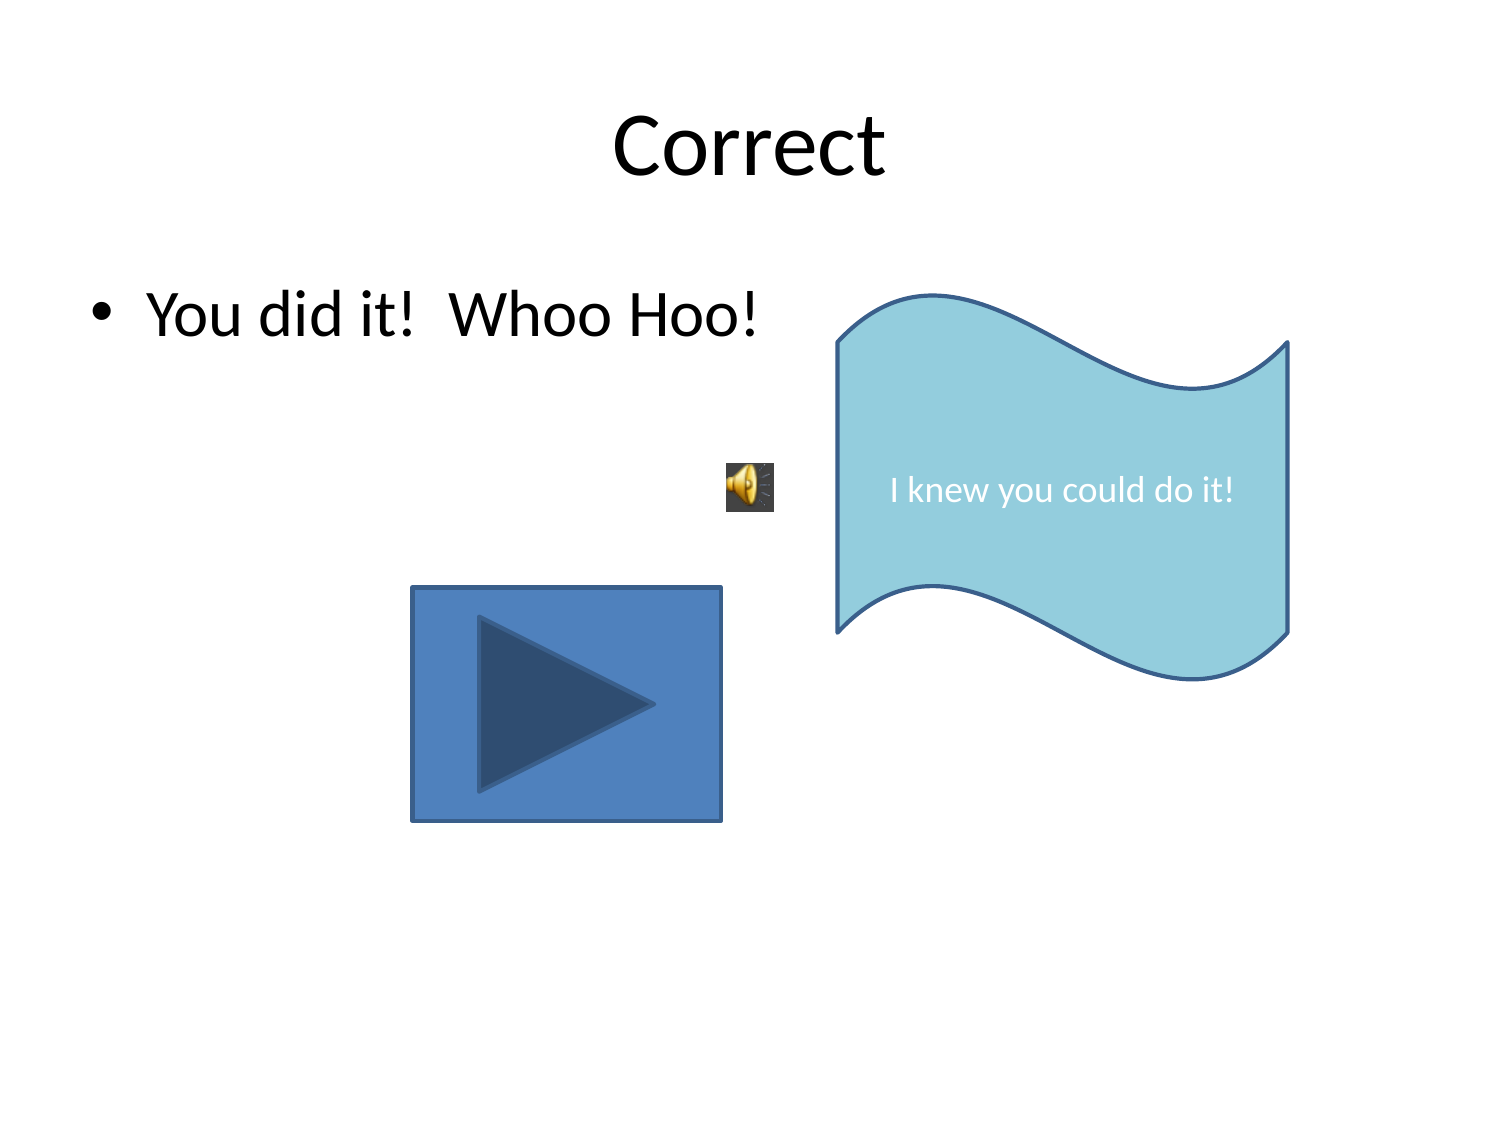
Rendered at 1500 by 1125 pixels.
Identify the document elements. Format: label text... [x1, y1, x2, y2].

list You did it! Whoo Hoo! [75, 262, 1425, 1005]
text_box I knew you could do it! [835, 293, 1290, 682]
picture [724, 462, 776, 513]
text_box [410, 585, 723, 823]
title Correct [75, 45, 1425, 233]
